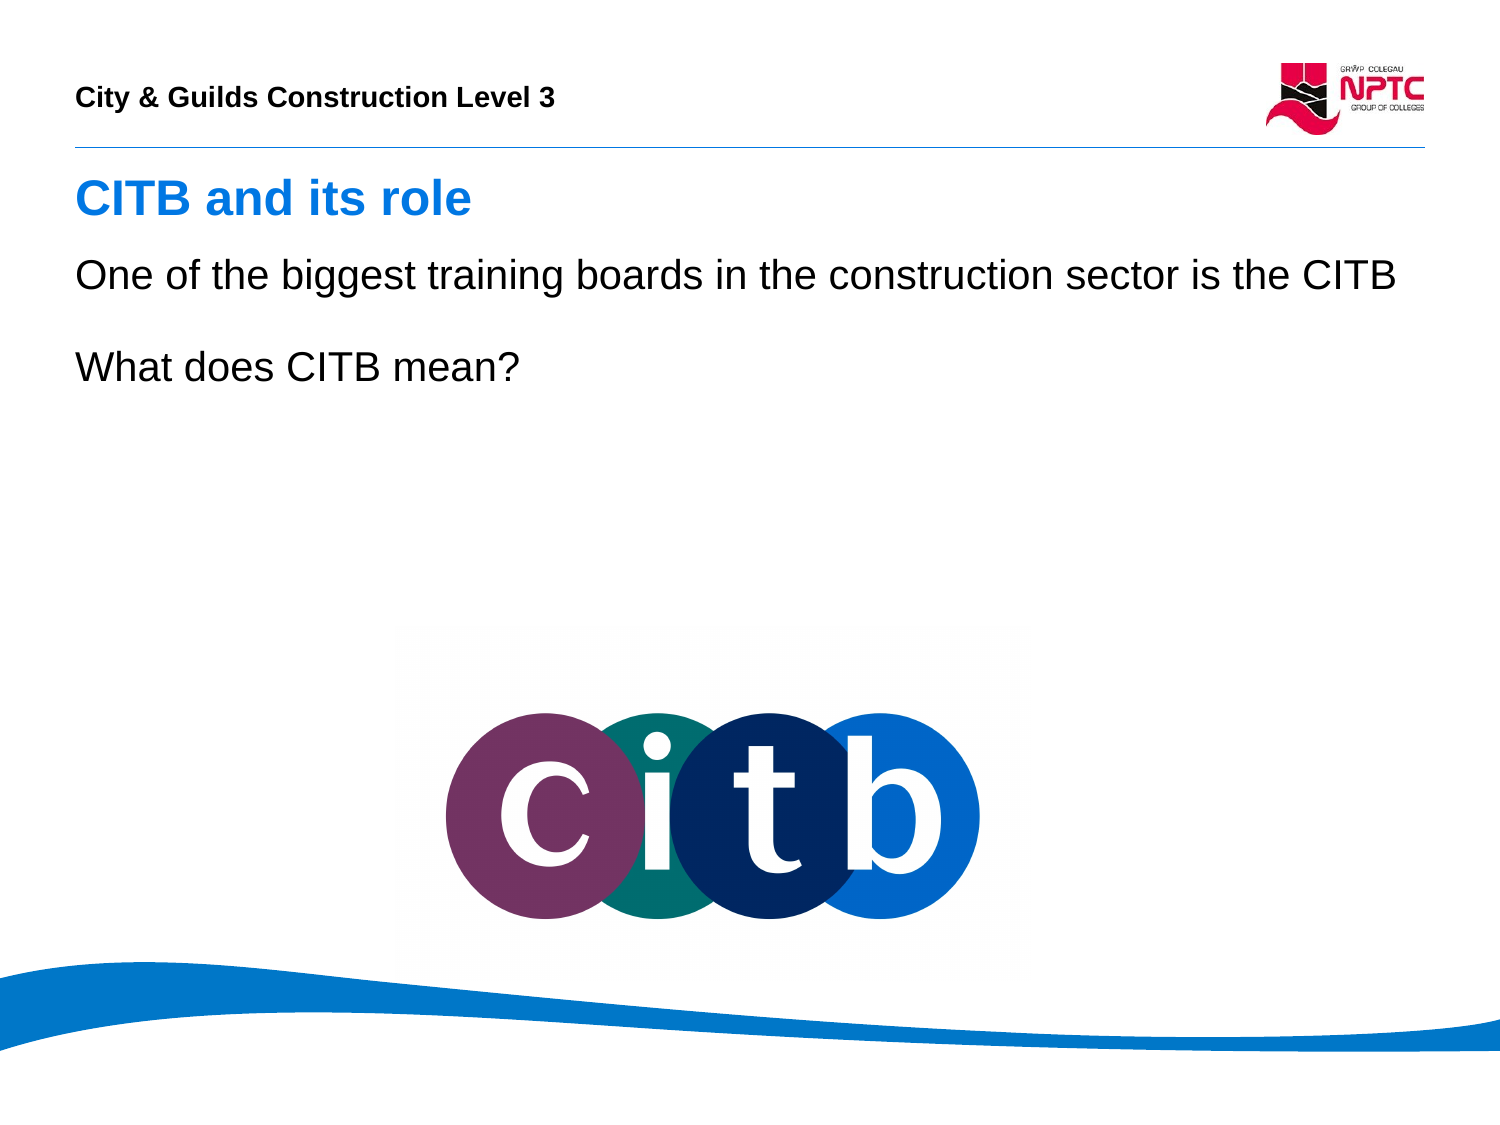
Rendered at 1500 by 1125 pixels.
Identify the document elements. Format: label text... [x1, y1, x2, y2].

picture [395, 626, 1031, 982]
picture [1266, 63, 1424, 135]
title CITB and its role [74, 165, 1426, 229]
list One of the biggest training boards in the construction sector is the CITB What does CITB mean? [74, 247, 1426, 634]
